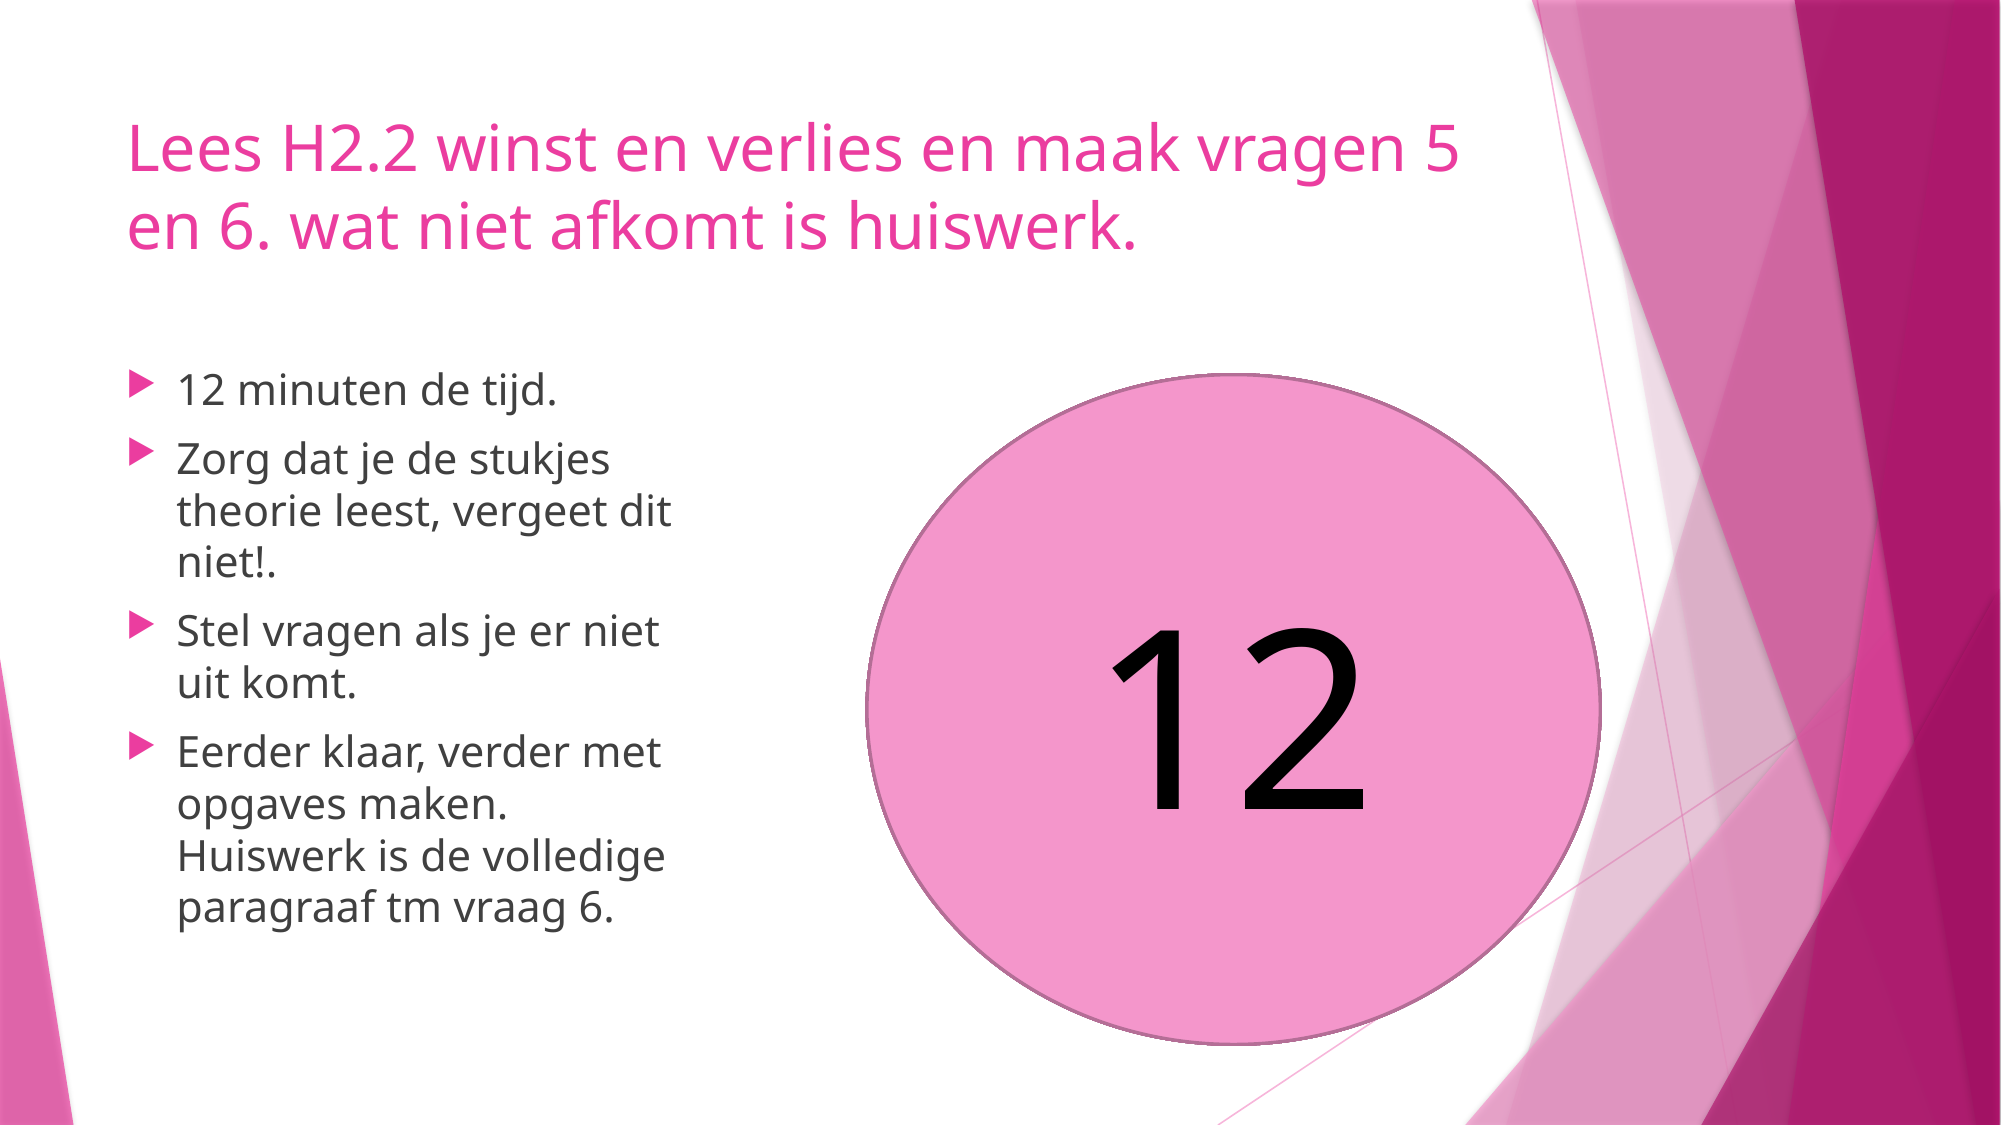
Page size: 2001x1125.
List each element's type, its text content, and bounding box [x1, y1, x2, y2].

text_box 12 [865, 373, 1602, 1046]
title Lees H2.2 winst en verlies en maak vragen 5 en 6. wat niet afkomt is huiswerk. [111, 99, 1522, 317]
list 12 minuten de tijd. Zorg dat je de stukjes theorie leest, vergeet dit niet!. Stel vragen als je er niet uit komt. Eerder klaar, verder met opgaves maken. Huiswerk is de volledige paragraaf tm vraag 6. [111, 354, 689, 960]
